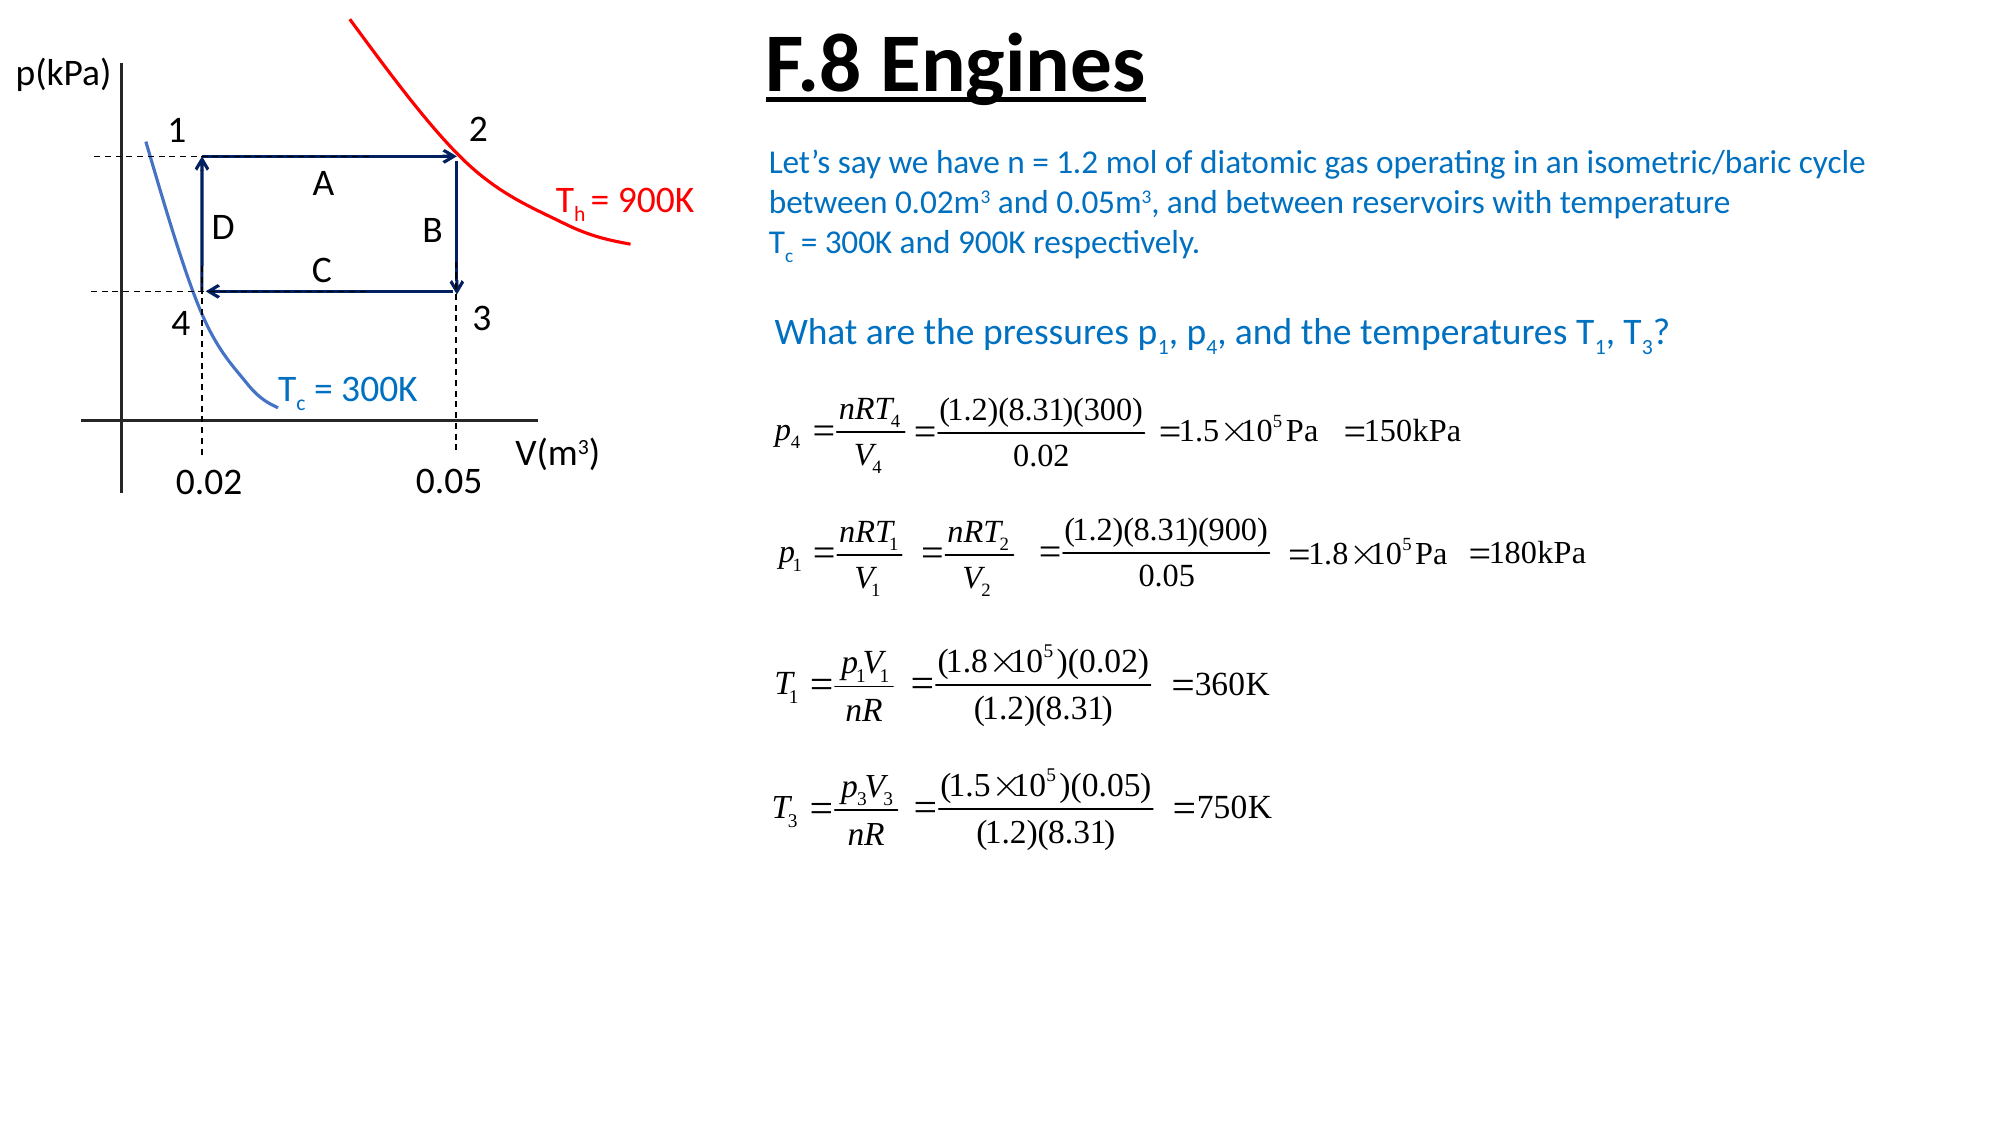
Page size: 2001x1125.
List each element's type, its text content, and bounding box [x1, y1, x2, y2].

text_box p(kPa) [0, 40, 127, 101]
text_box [907, 390, 1153, 474]
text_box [768, 765, 906, 853]
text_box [1462, 534, 1594, 573]
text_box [1337, 411, 1469, 450]
text_box C [297, 237, 347, 291]
text_box [206, 292, 263, 400]
text_box C [297, 292, 347, 298]
text_box Th = 900K [541, 167, 710, 234]
text_box What are the pressures p1, p4, and the temperatures T1, T3? [759, 299, 1686, 366]
text_box 4 [156, 292, 201, 351]
text_box [459, 141, 541, 214]
text_box 2 [454, 96, 503, 157]
text_box B [407, 197, 456, 258]
text_box [586, 234, 631, 246]
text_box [1166, 787, 1278, 828]
text_box [202, 254, 221, 291]
text_box Tc = 300K [263, 356, 433, 420]
text_box [348, 18, 454, 152]
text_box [765, 388, 912, 481]
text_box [771, 641, 900, 729]
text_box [904, 634, 1159, 733]
text_box D [202, 194, 250, 255]
text_box D [196, 194, 201, 250]
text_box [1281, 529, 1454, 573]
text_box A [297, 157, 348, 211]
text_box 3 [457, 285, 507, 346]
text_box Let’s say we have n = 1.2 mol of diatomic gas operating in an isometric/baric cycle between 0.02m3 and 0.05m3, and between reservoirs with temperature Tc = 300K and 900K respectively. [754, 133, 1883, 274]
text_box [145, 141, 152, 156]
text_box 4 [202, 292, 206, 351]
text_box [1164, 663, 1277, 704]
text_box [906, 758, 1159, 857]
text_box [149, 157, 201, 290]
text_box A [297, 150, 348, 156]
text_box 0.02 [160, 449, 258, 510]
text_box 0.05 [401, 448, 498, 509]
text_box V(m3) [500, 420, 616, 481]
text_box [1152, 406, 1325, 450]
text_box 1 [152, 97, 202, 156]
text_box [769, 511, 908, 604]
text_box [1032, 510, 1278, 594]
text_box F.8 Engines [751, 23, 1249, 127]
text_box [914, 511, 1020, 604]
